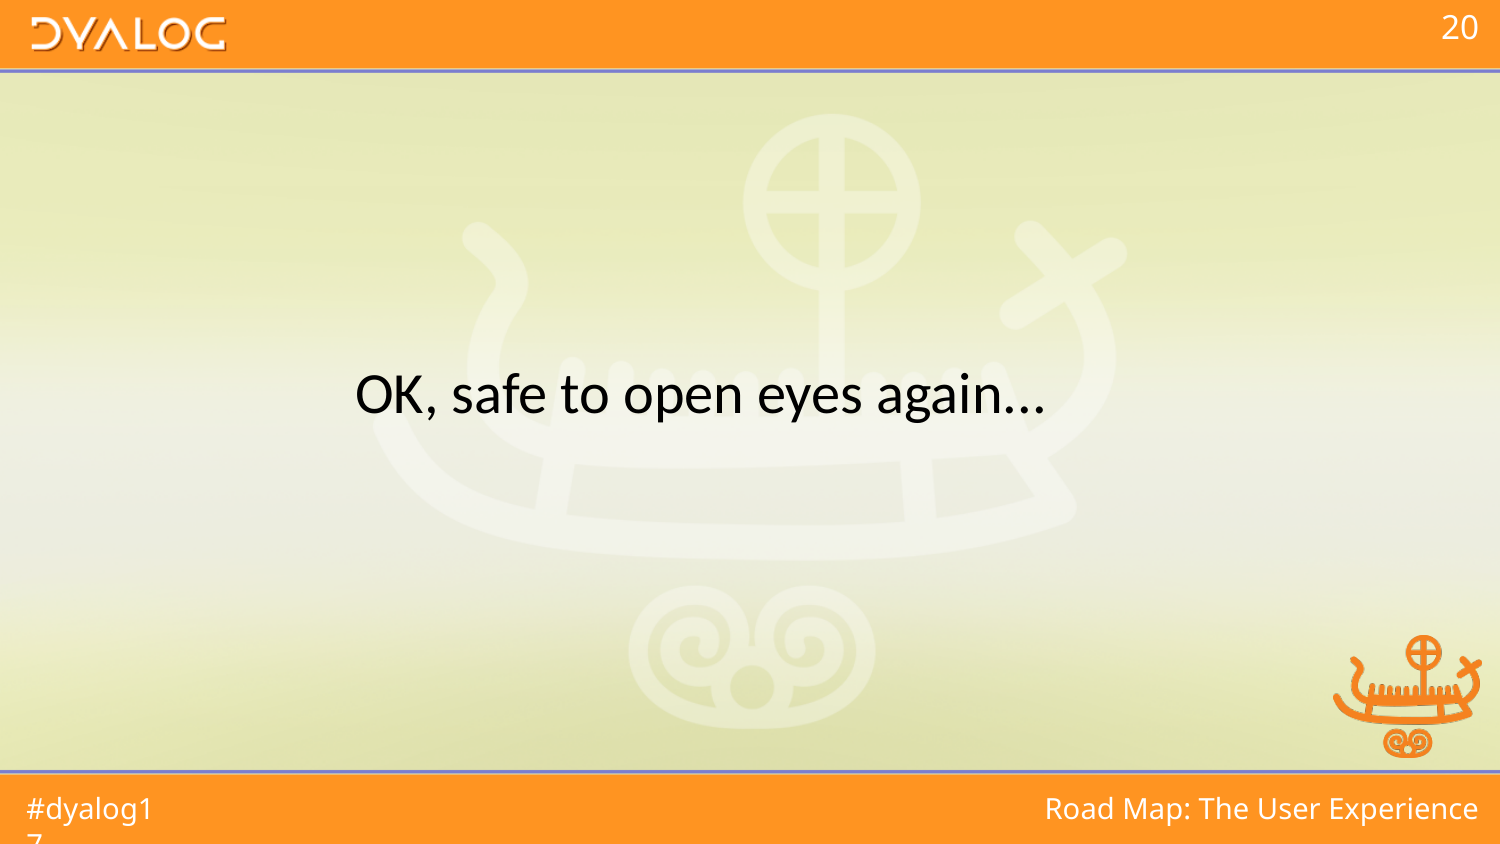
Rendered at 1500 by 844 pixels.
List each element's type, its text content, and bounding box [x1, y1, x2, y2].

text_box OK, safe to open eyes again... [340, 348, 1063, 433]
picture [0, 0, 1500, 844]
